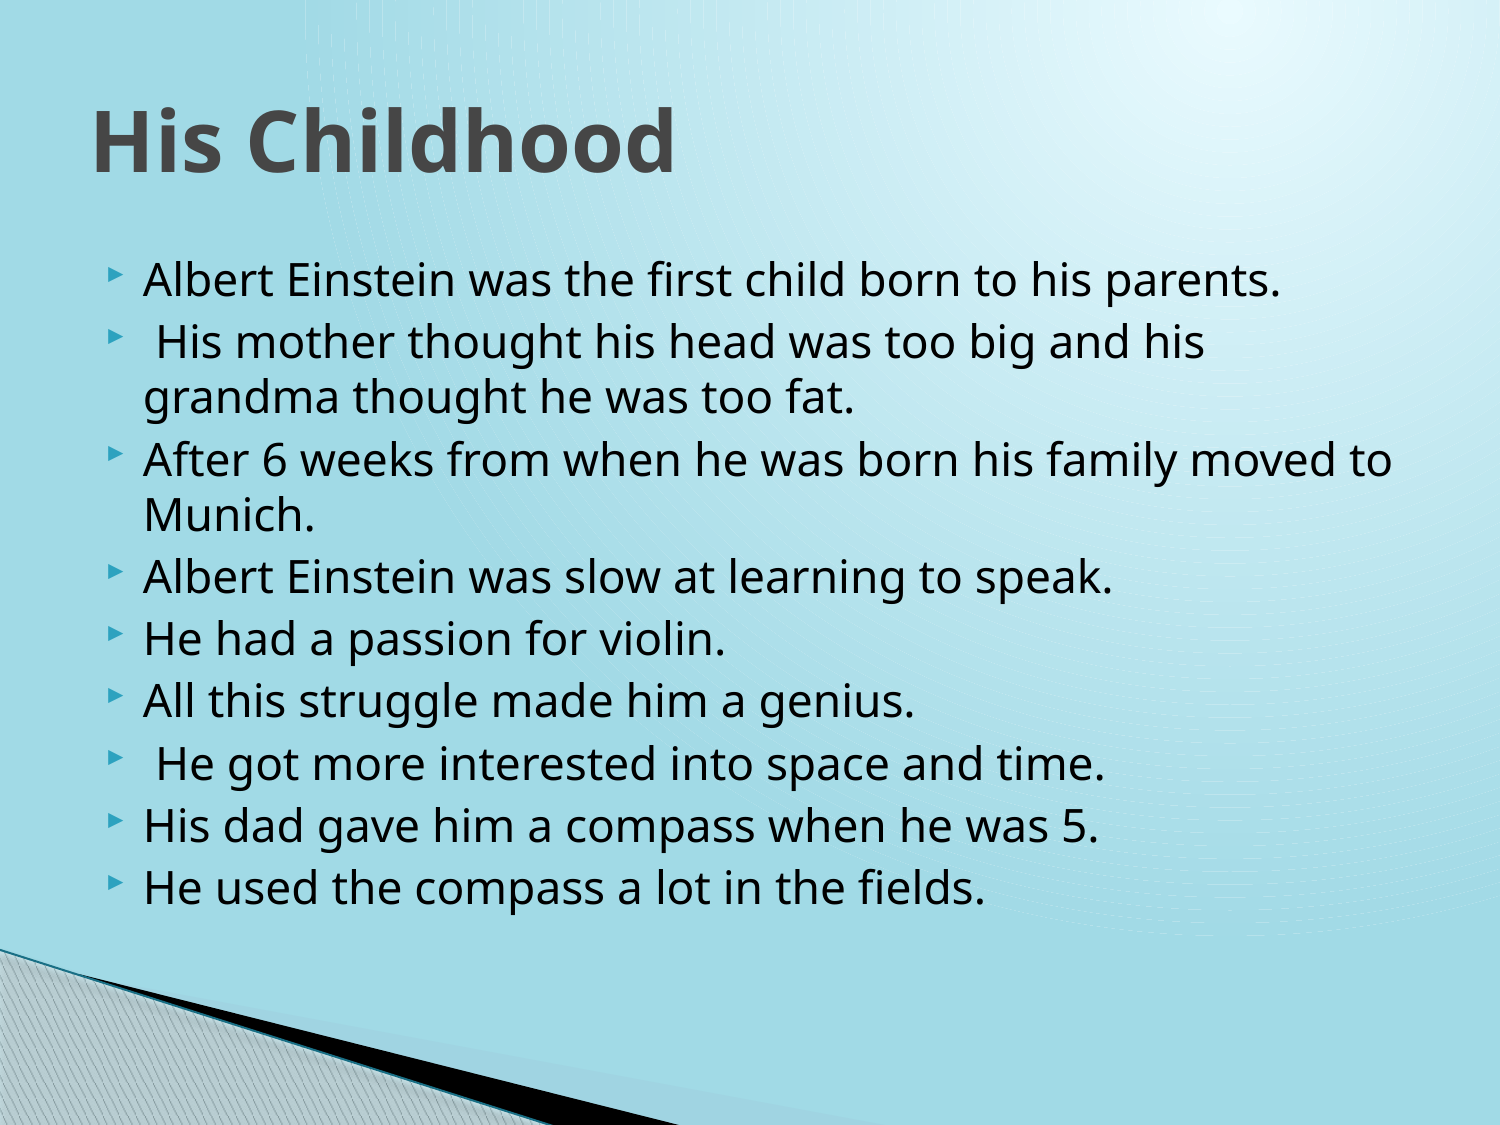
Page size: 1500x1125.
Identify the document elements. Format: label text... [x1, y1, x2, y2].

list Albert Einstein was the first child born to his parents. His mother thought his head was too big and his grandma thought he was too fat. After 6 weeks from when he was born his family moved to Munich. Albert Einstein was slow at learning to speak. He had a passion for violin. All this struggle made him a genius. He got more interested into space and time. His dad gave him a compass when he was 5. He used the compass a lot in the fields. [75, 243, 1425, 986]
title His Childhood [75, 45, 1425, 233]
